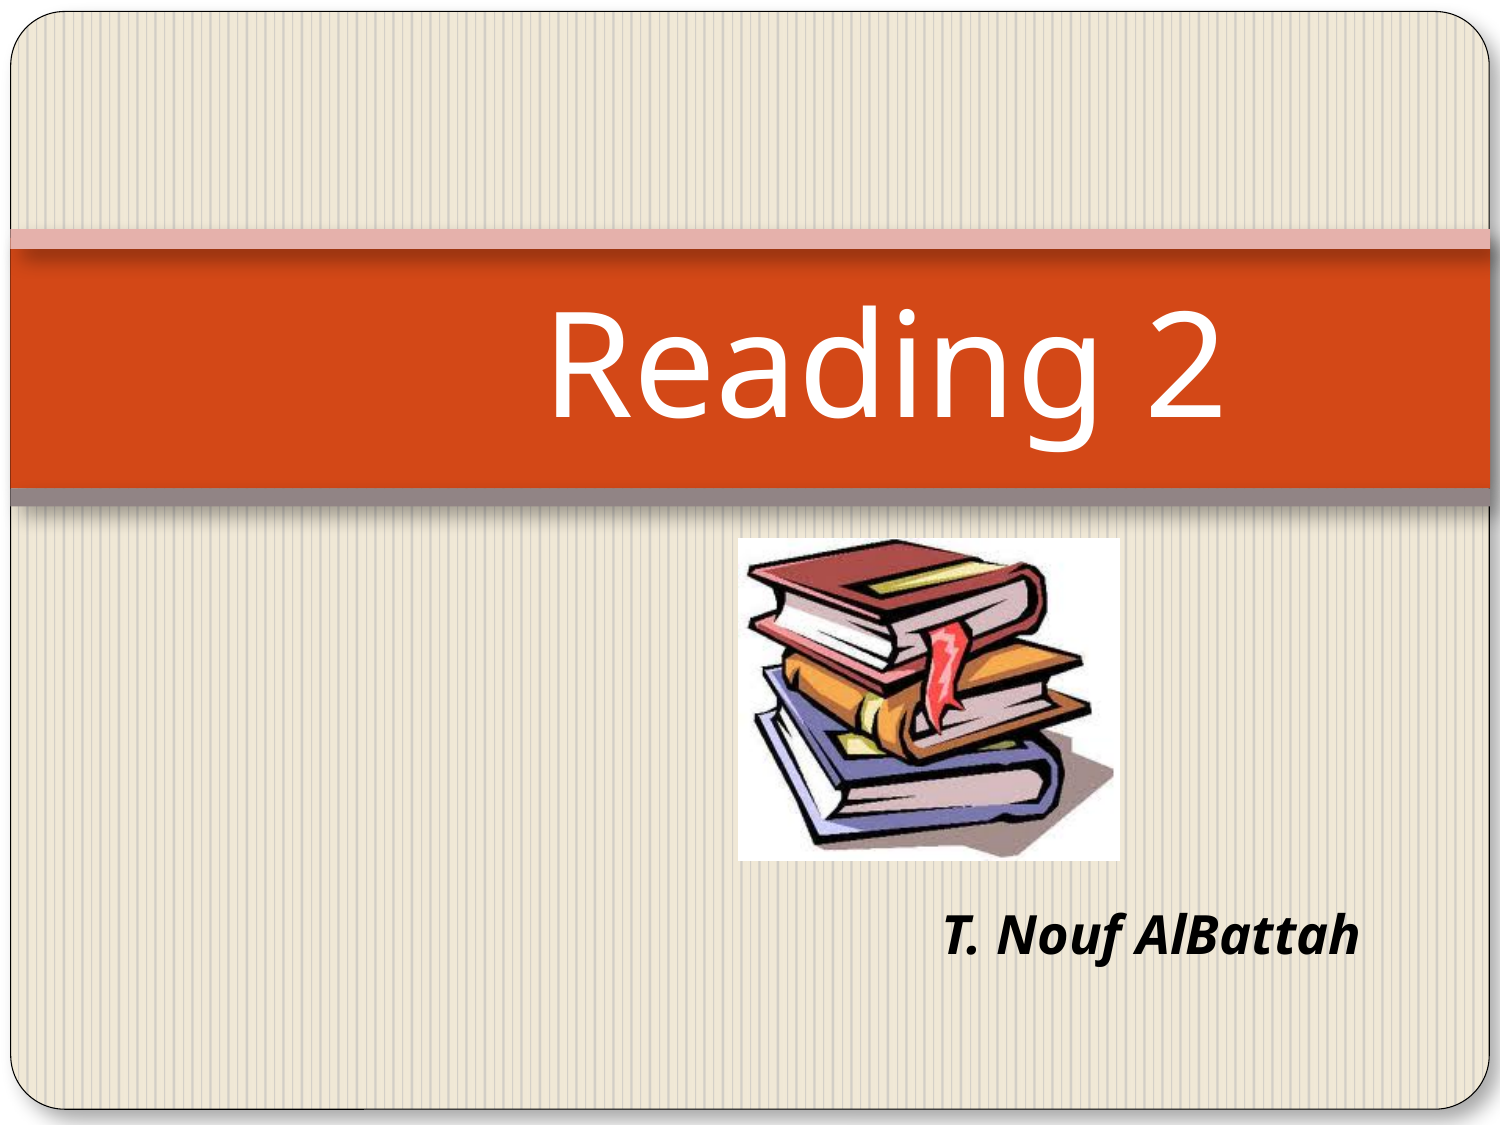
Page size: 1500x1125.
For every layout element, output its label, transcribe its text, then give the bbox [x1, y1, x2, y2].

subtitle T. Nouf AlBattah [537, 893, 1377, 1074]
picture [737, 538, 1120, 861]
title Reading 2 [466, 208, 1304, 518]
